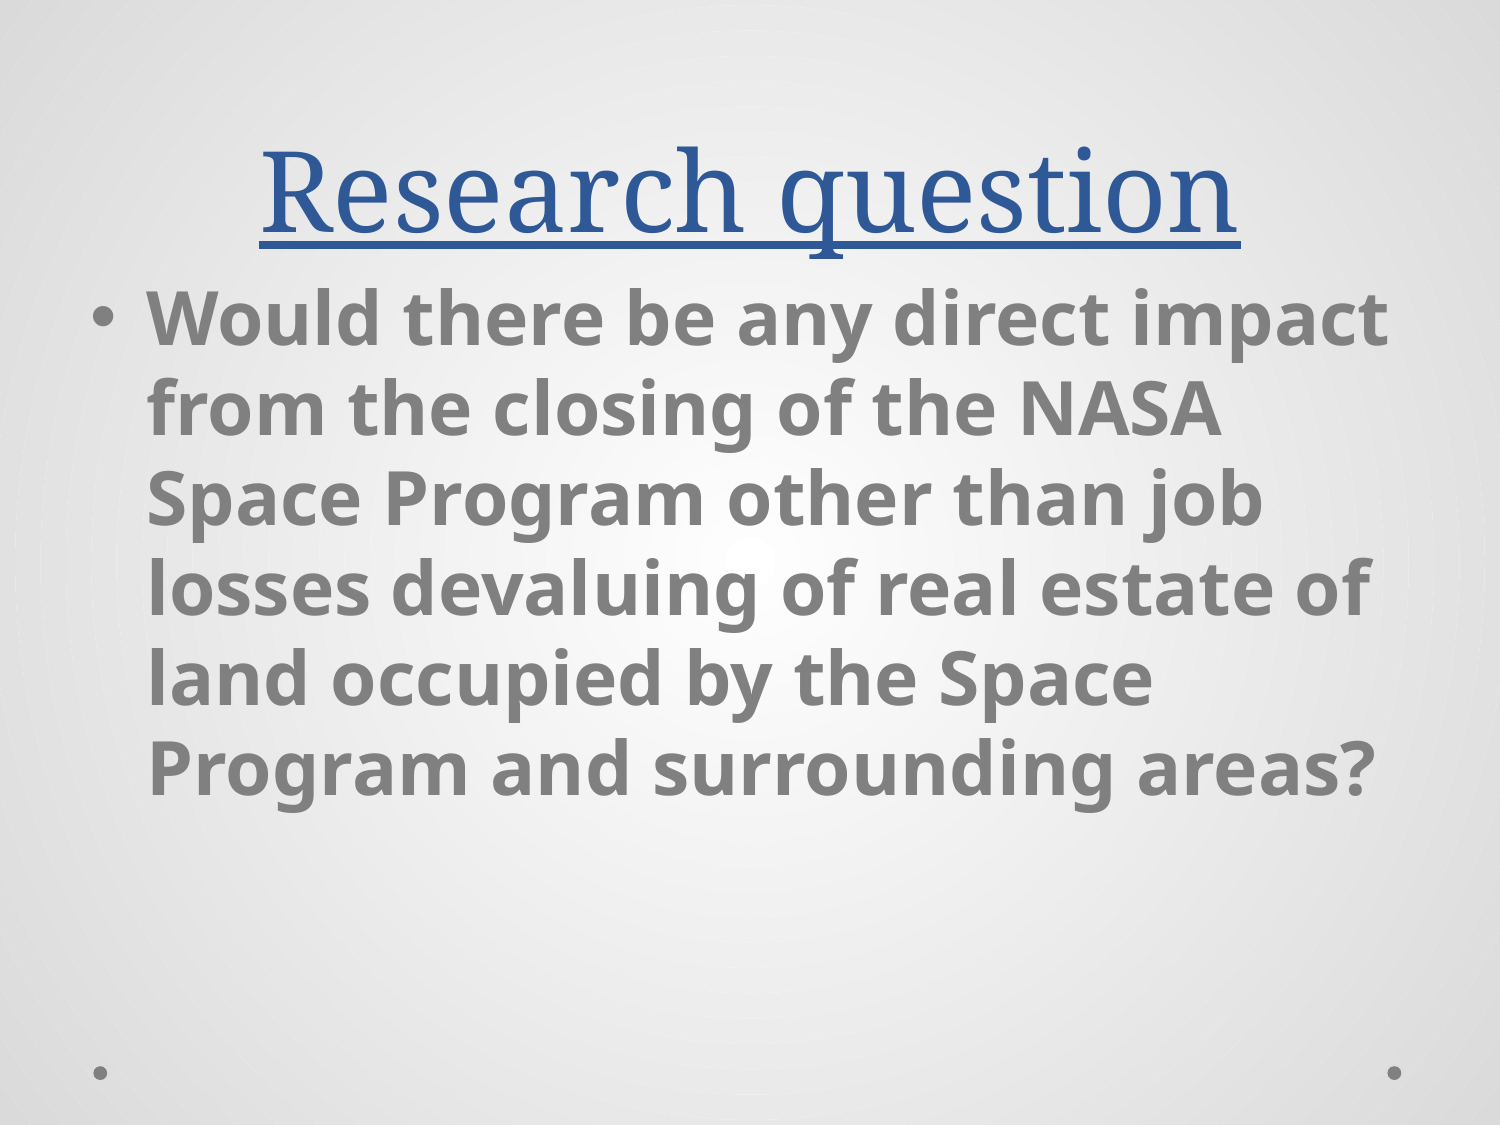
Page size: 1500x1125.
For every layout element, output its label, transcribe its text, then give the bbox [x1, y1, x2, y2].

title Research question [75, 0, 1425, 262]
list Would there be any direct impact from the closing of the NASA Space Program other than job losses devaluing of real estate of land occupied by the Space Program and surrounding areas? [75, 262, 1425, 1005]
